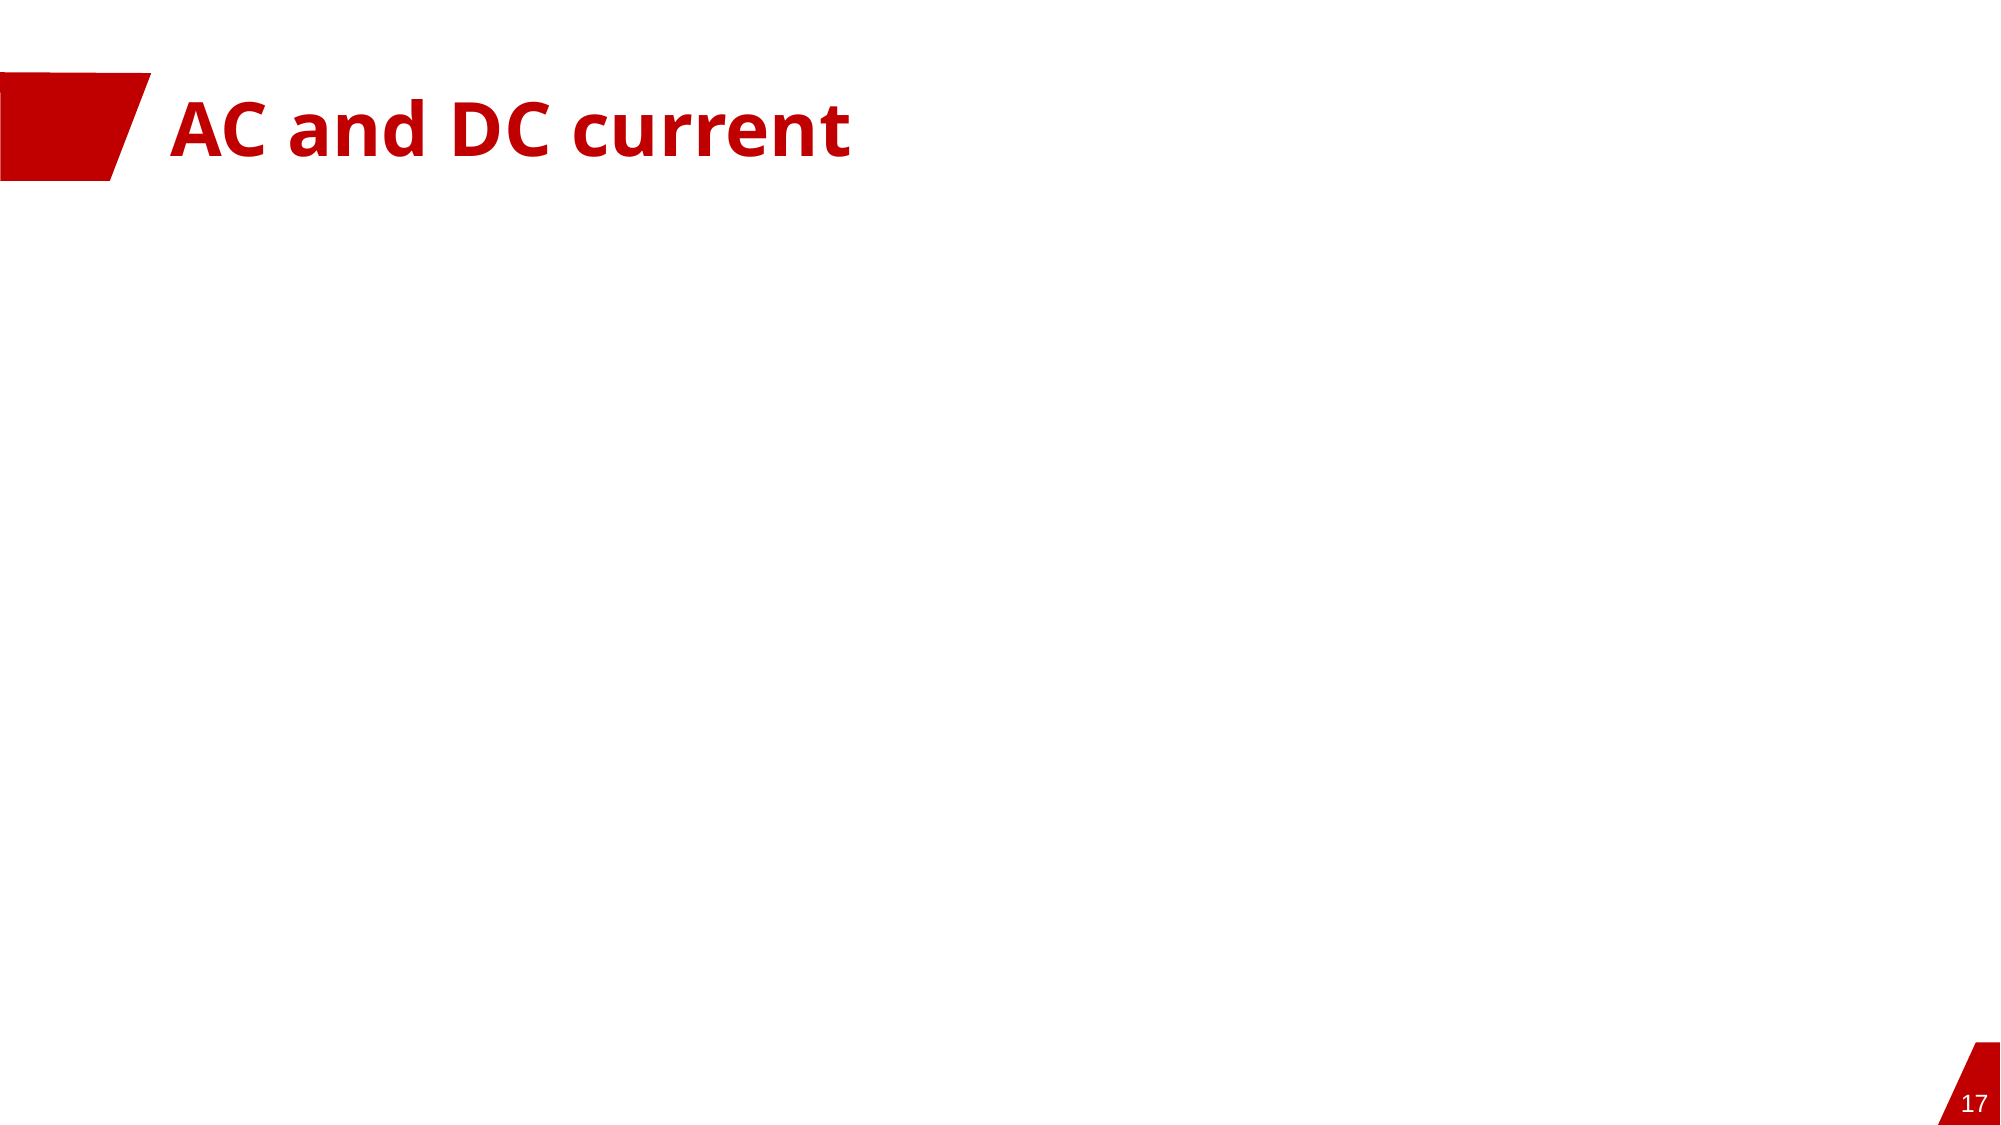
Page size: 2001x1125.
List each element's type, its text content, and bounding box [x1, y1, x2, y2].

title AC and DC current [158, 67, 1885, 198]
slide_number 17 [1662, 1080, 2000, 1125]
